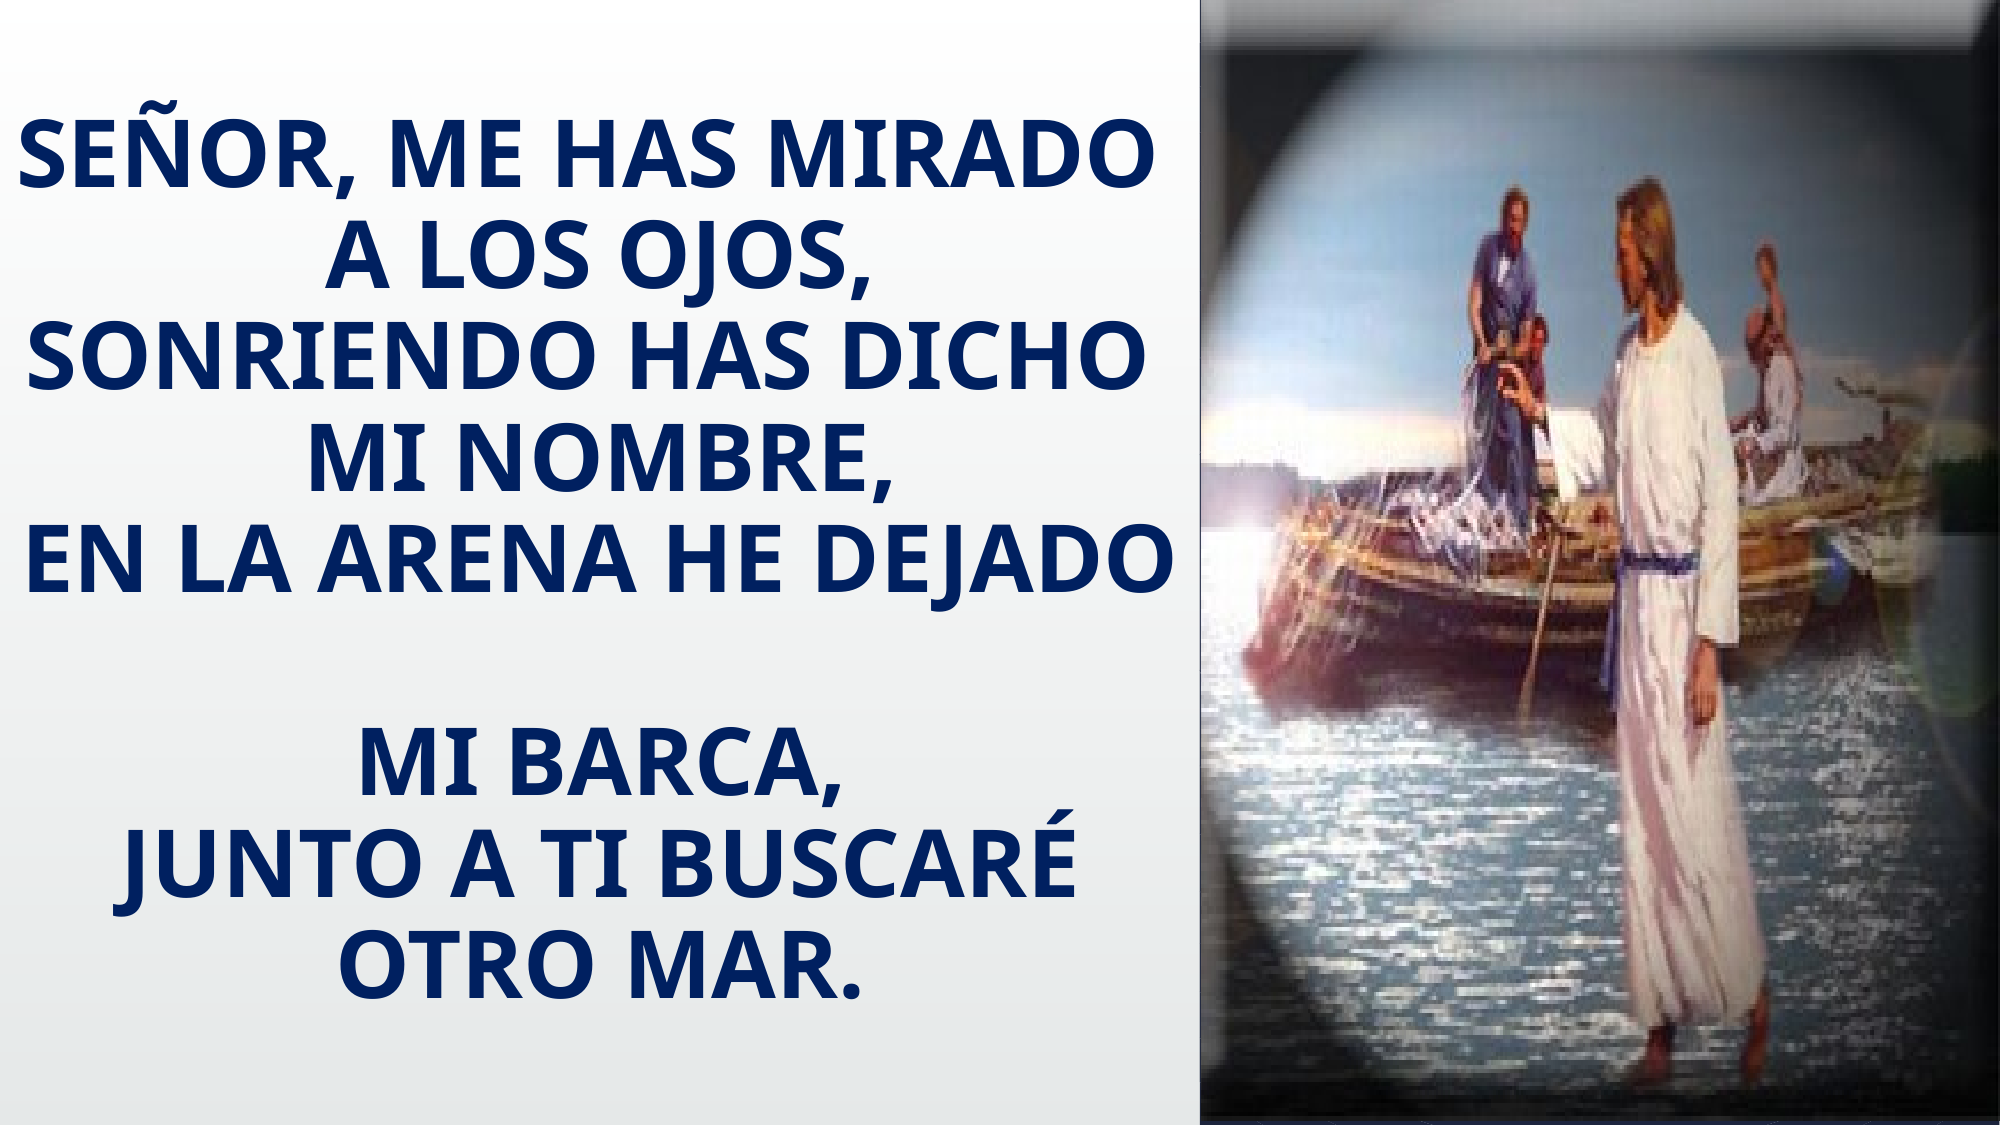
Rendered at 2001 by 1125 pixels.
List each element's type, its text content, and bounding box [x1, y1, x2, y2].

picture [1200, 0, 2000, 1125]
title SEÑOR, ME HAS MIRADO A LOS OJOS, SONRIENDO HAS DICHO MI NOMBRE, EN LA ARENA HE DEJADO MI BARCA, JUNTO A TI BUSCARÉ OTRO MAR. [0, 0, 1200, 1125]
